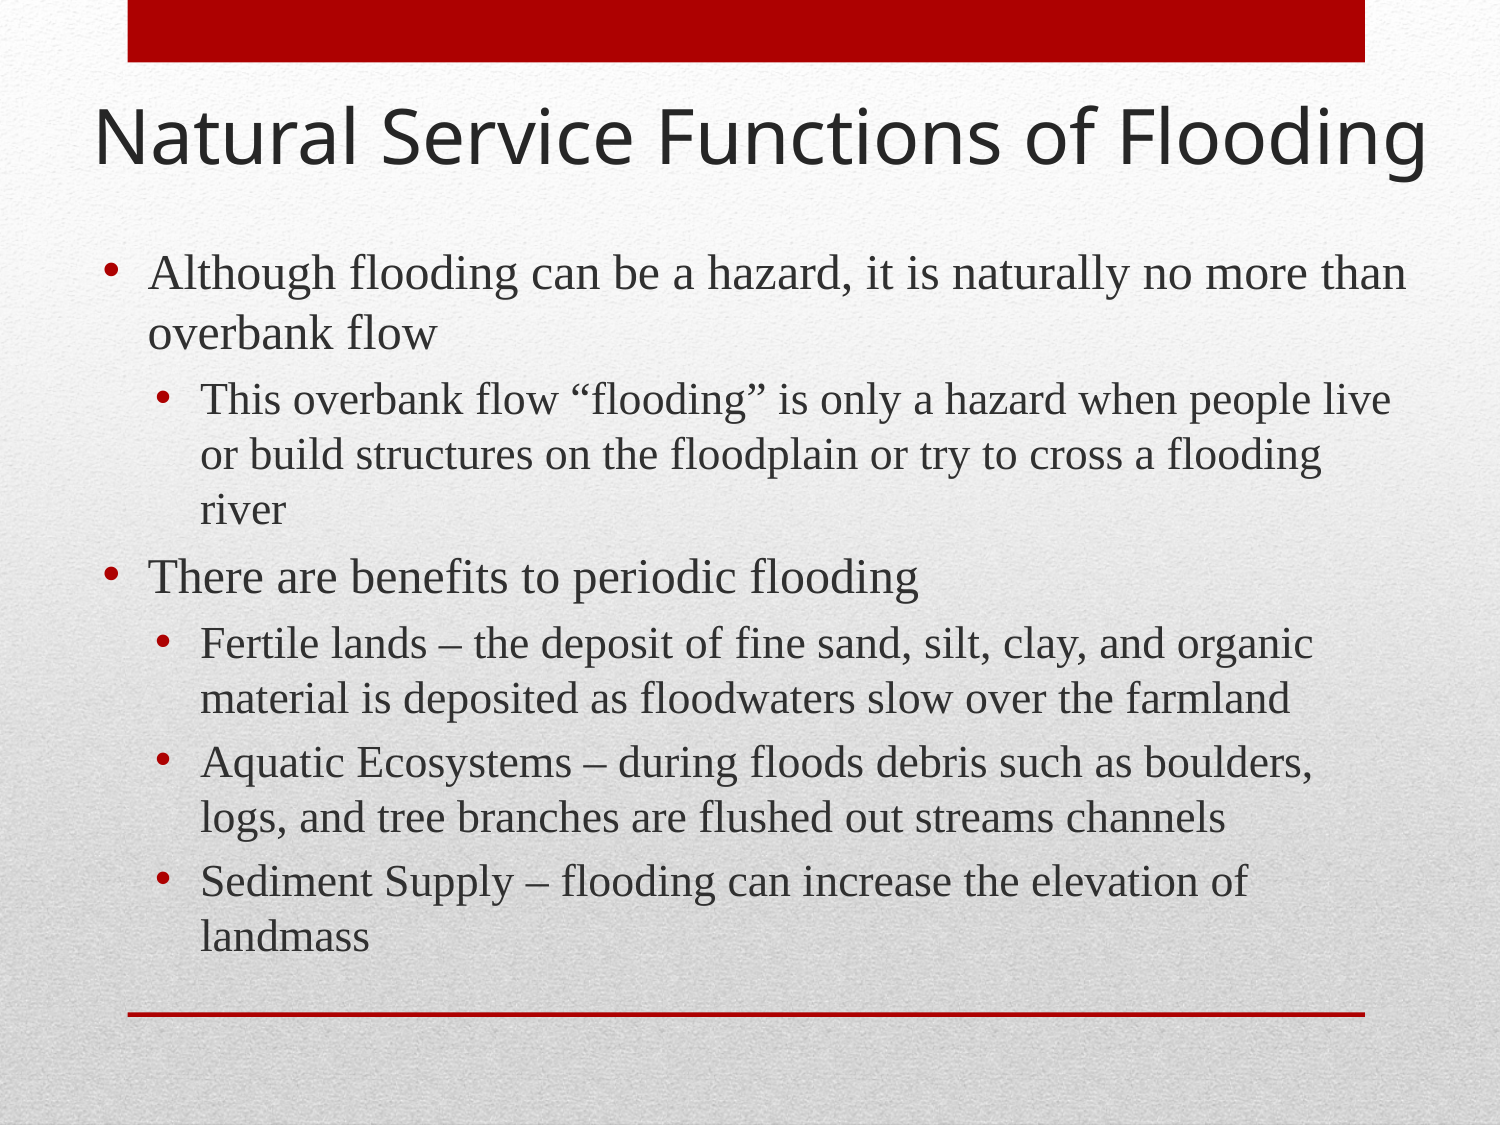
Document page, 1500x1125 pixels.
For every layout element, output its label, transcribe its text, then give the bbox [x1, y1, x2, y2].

title Natural Service Functions of Flooding [62, 0, 1460, 188]
list Although flooding can be a hazard, it is naturally no more than overbank flow This overbank flow “flooding” is only a hazard when people live or build structures on the floodplain or try to cross a flooding river There are benefits to periodic flooding Fertile lands – the deposit of fine sand, silt, clay, and organic material is deposited as floodwaters slow over the farmland Aquatic Ecosystems – during floods debris such as boulders, logs, and tree branches are flushed out streams channels Sediment Supply – flooding can increase the elevation of landmass [87, 200, 1425, 1000]
